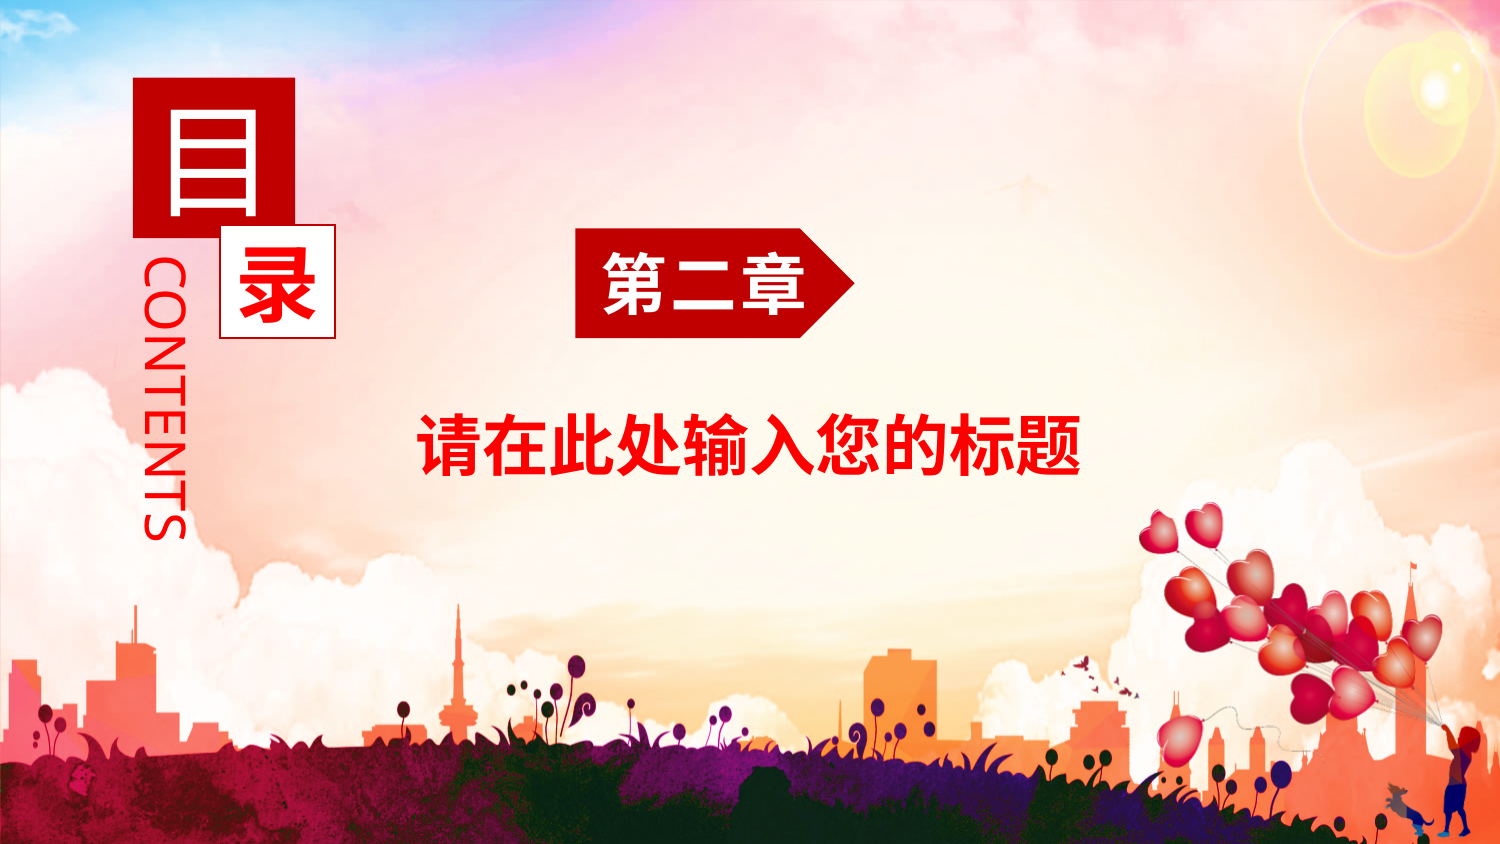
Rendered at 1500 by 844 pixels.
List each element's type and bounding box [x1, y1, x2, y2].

text_box [0, 0, 1500, 844]
